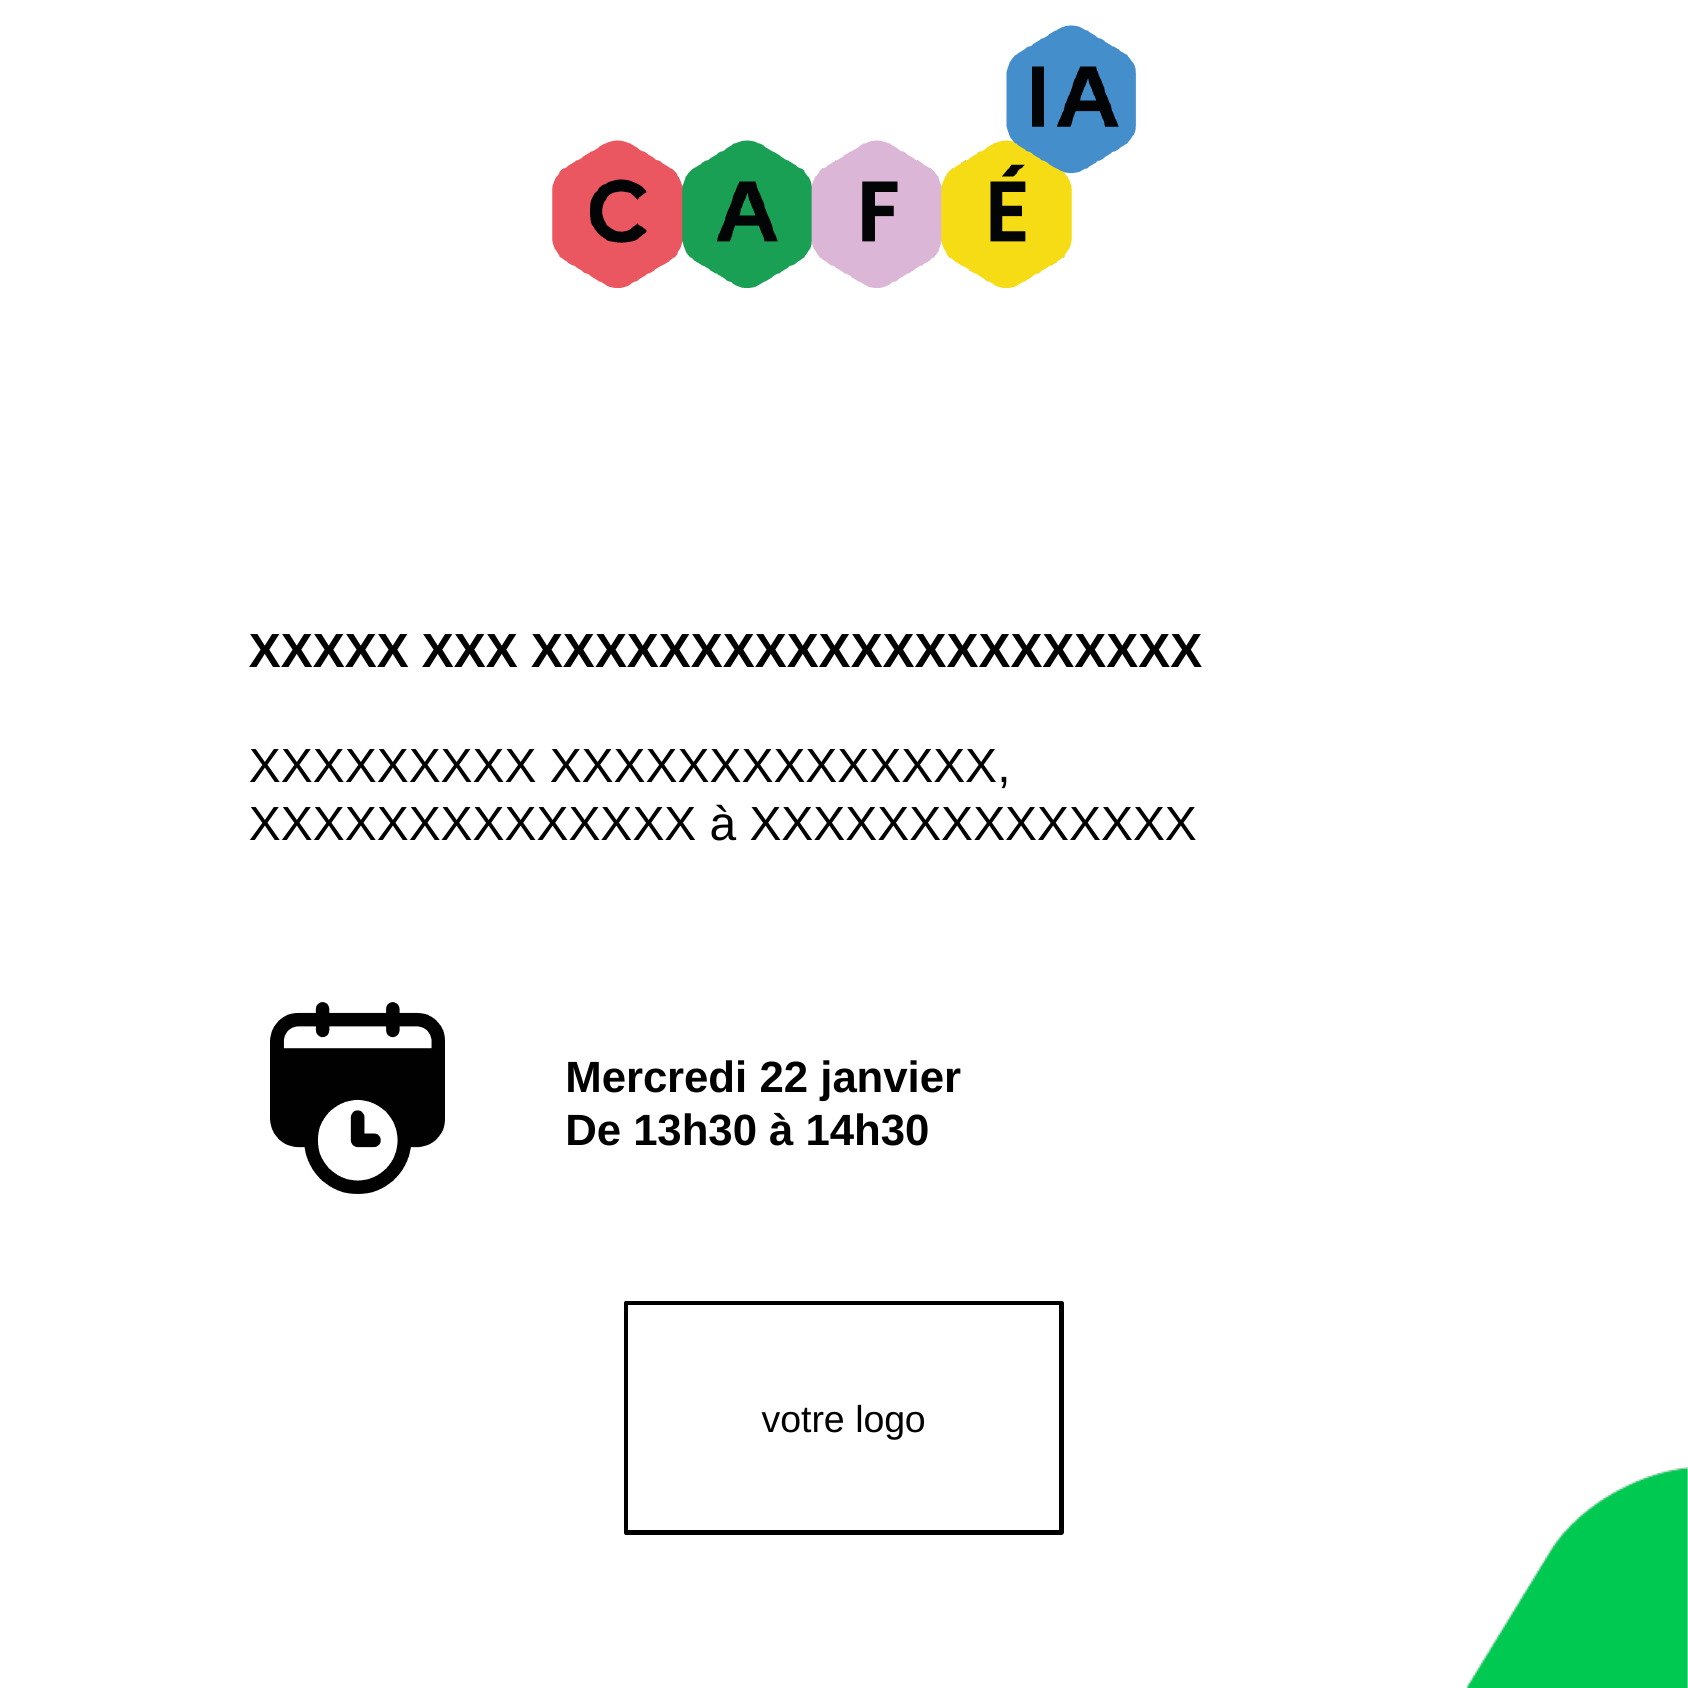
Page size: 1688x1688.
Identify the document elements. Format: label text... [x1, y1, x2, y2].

text_box votre logo [626, 1302, 1062, 1533]
text_box XXXXX XXX XXXXXXXXXXXXXXXXXXXXX XXXXXXXXX XXXXXXXXXXXXXX, XXXXXXXXXXXXXX à XXXXXXXXXXXXXX [234, 604, 1571, 1013]
picture [0, 0, 1688, 1688]
text_box Mercredi 22 janvier De 13h30 à 14h30 [550, 1033, 1465, 1162]
